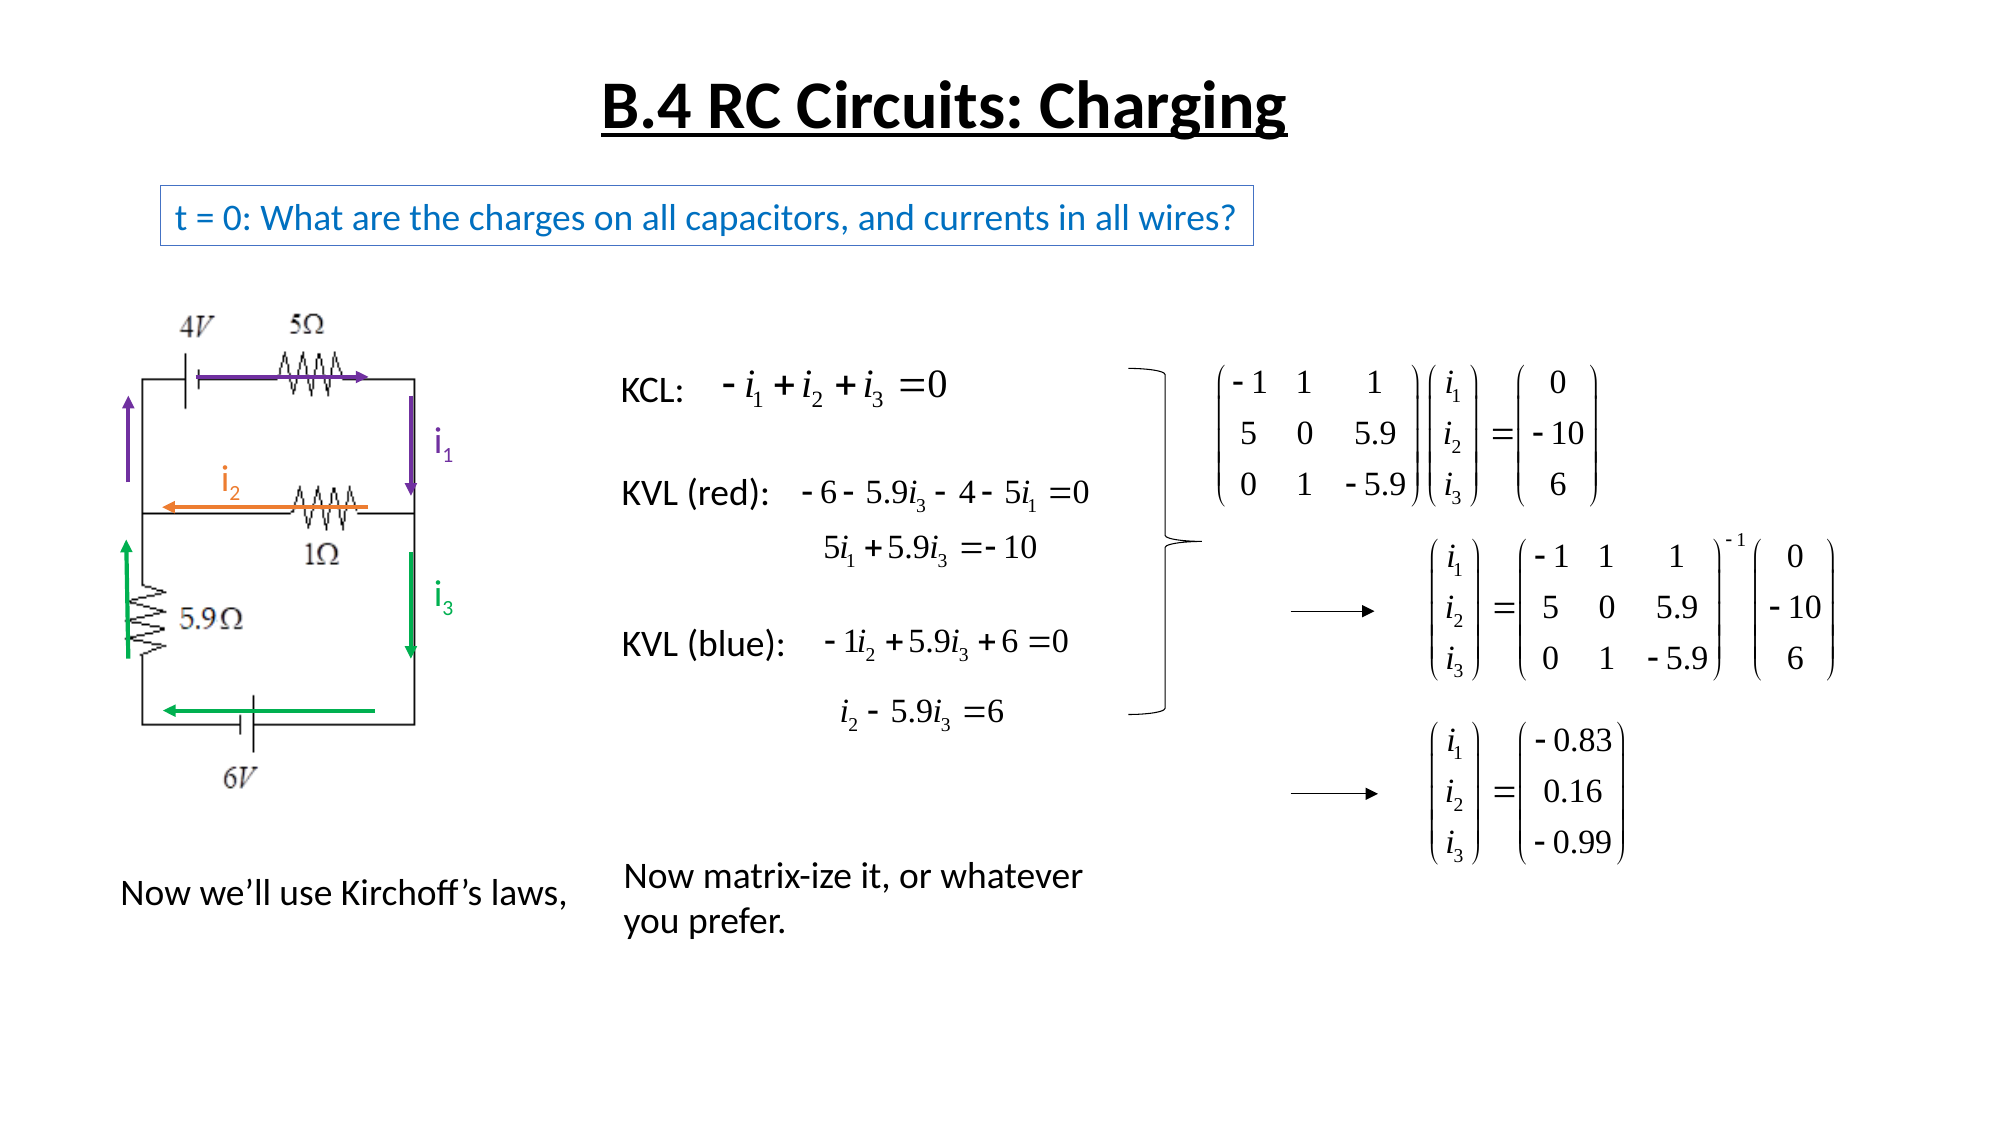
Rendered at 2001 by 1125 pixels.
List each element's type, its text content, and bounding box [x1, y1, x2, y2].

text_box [819, 618, 1075, 670]
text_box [715, 357, 955, 418]
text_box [1424, 714, 1634, 874]
text_box Now matrix-ize it, or whatever you prefer. [609, 843, 1099, 949]
text_box KVL (red): [606, 460, 786, 521]
text_box [1128, 367, 1202, 716]
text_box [102, 300, 467, 803]
text_box KVL (blue): [607, 611, 801, 671]
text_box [819, 524, 1044, 576]
text_box Now we’ll use Kirchoff’s laws, [105, 860, 584, 920]
text_box KCL: [606, 357, 700, 417]
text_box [1424, 524, 1843, 689]
text_box B.4 RC Circuits: Charging [586, 61, 1362, 152]
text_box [835, 688, 1009, 740]
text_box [1210, 357, 1607, 516]
text_box t = 0: What are the charges on all capacitors, and currents in all wires? [160, 185, 1254, 246]
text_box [796, 469, 1095, 521]
